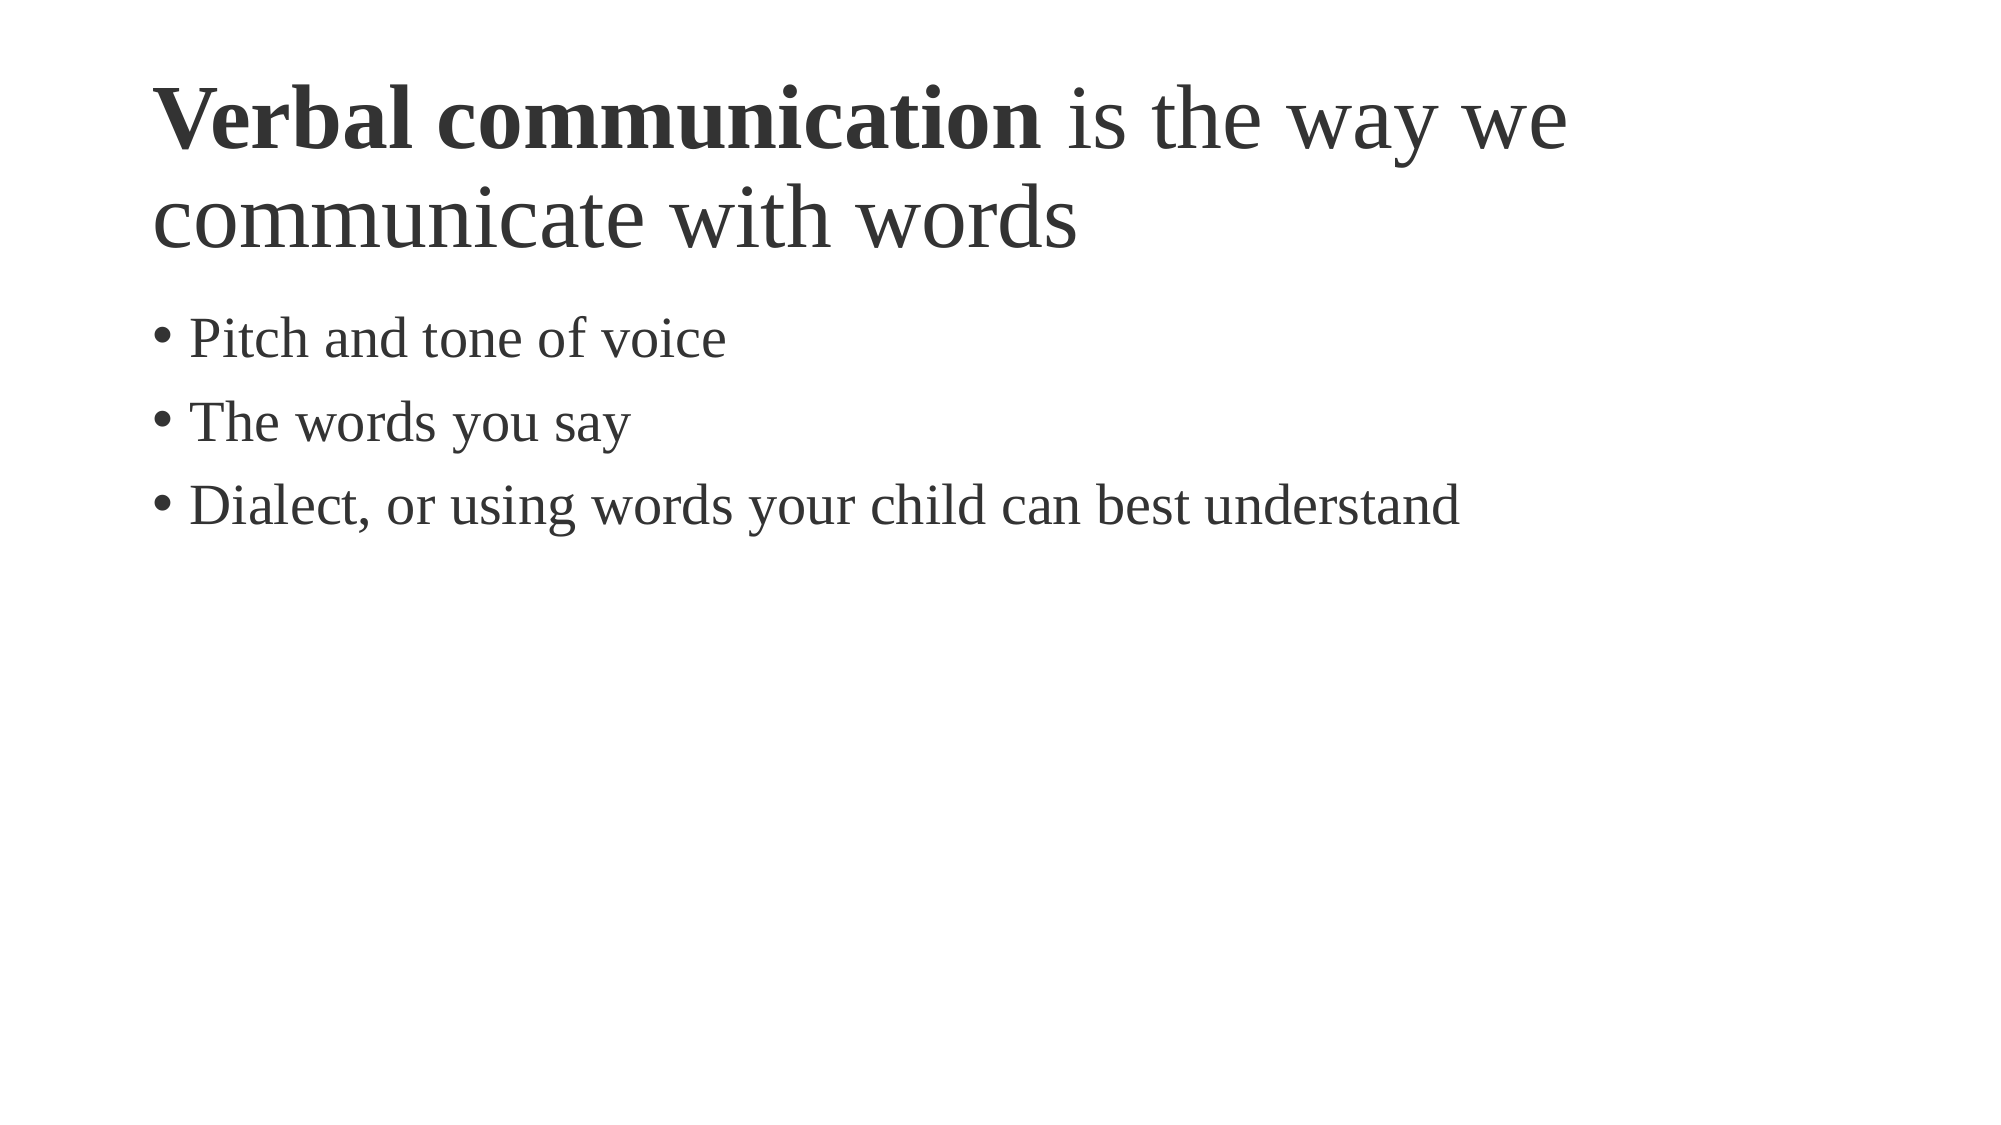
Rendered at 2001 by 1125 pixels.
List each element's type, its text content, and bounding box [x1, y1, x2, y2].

list Pitch and tone of voice The words you say Dialect, or using words your child can best understand [137, 299, 1863, 1014]
title Verbal communication is the way we communicate with words [137, 59, 1863, 278]
